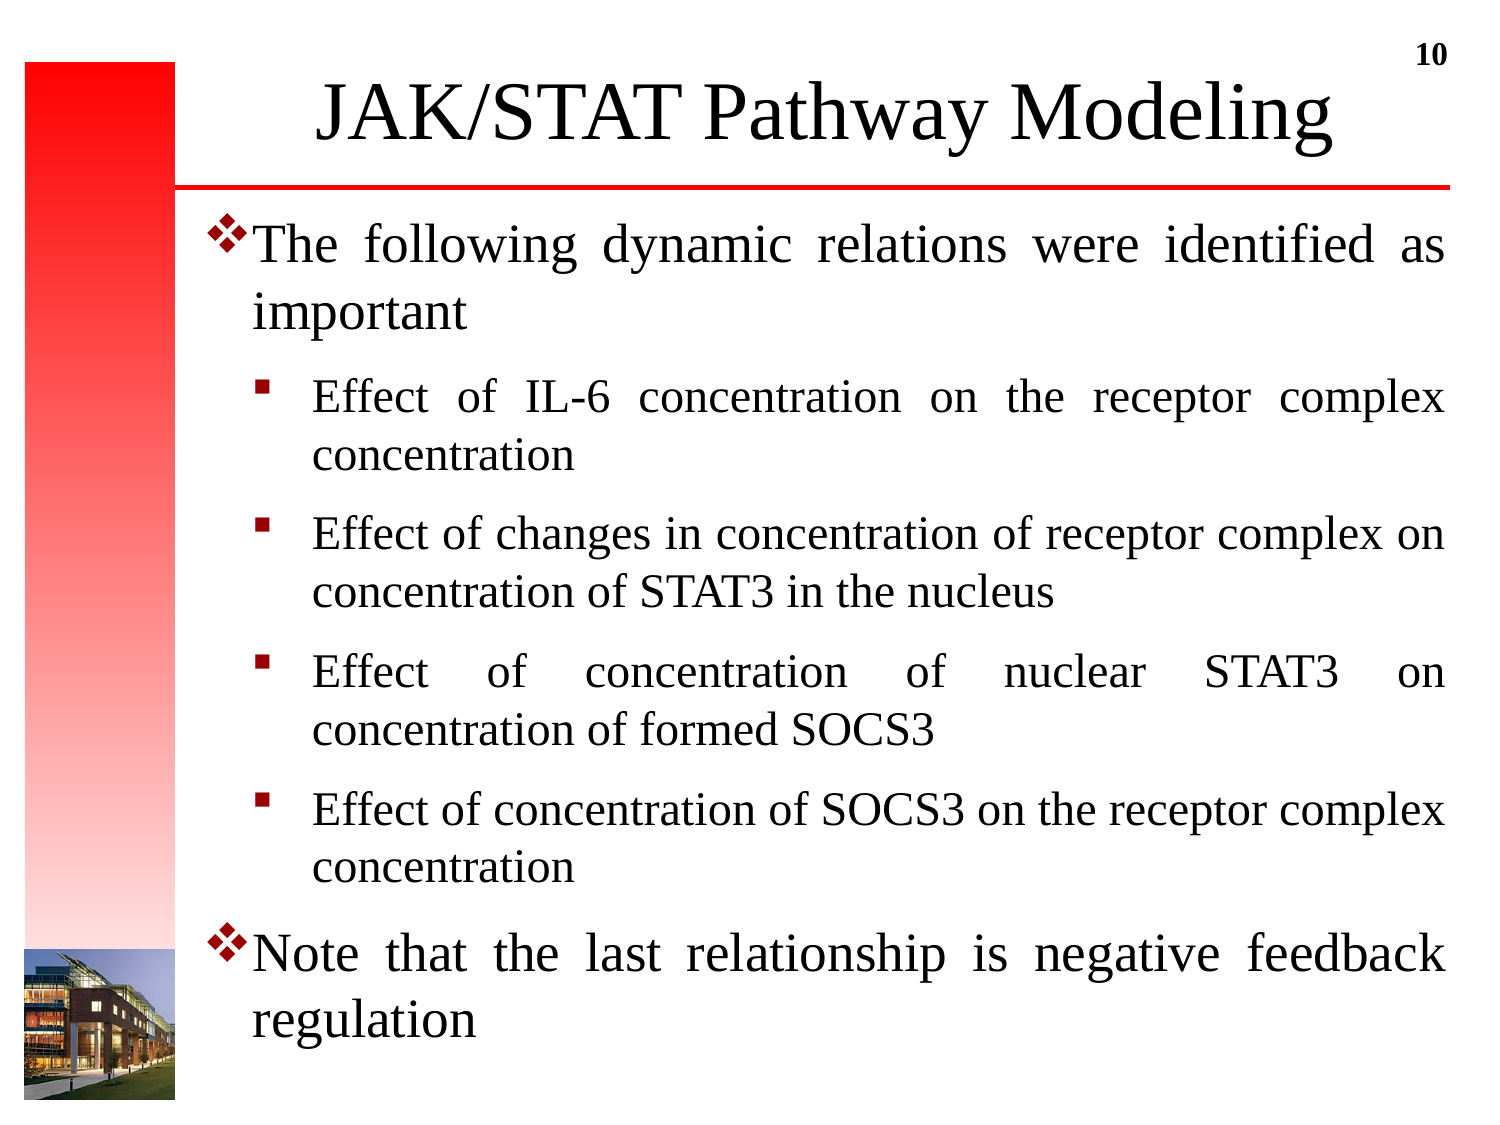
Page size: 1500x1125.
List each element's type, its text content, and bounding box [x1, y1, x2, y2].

title JAK/STAT Pathway Modeling [199, 37, 1451, 176]
list The following dynamic relations were identified as important Effect of IL-6 concentration on the receptor complex concentration Effect of changes in concentration of receptor complex on concentration of STAT3 in the nucleus Effect of concentration of nuclear STAT3 on concentration of formed SOCS3 Effect of concentration of SOCS3 on the receptor complex concentration Note that the last relationship is negative feedback regulation [187, 199, 1463, 1063]
picture [24, 949, 175, 1100]
